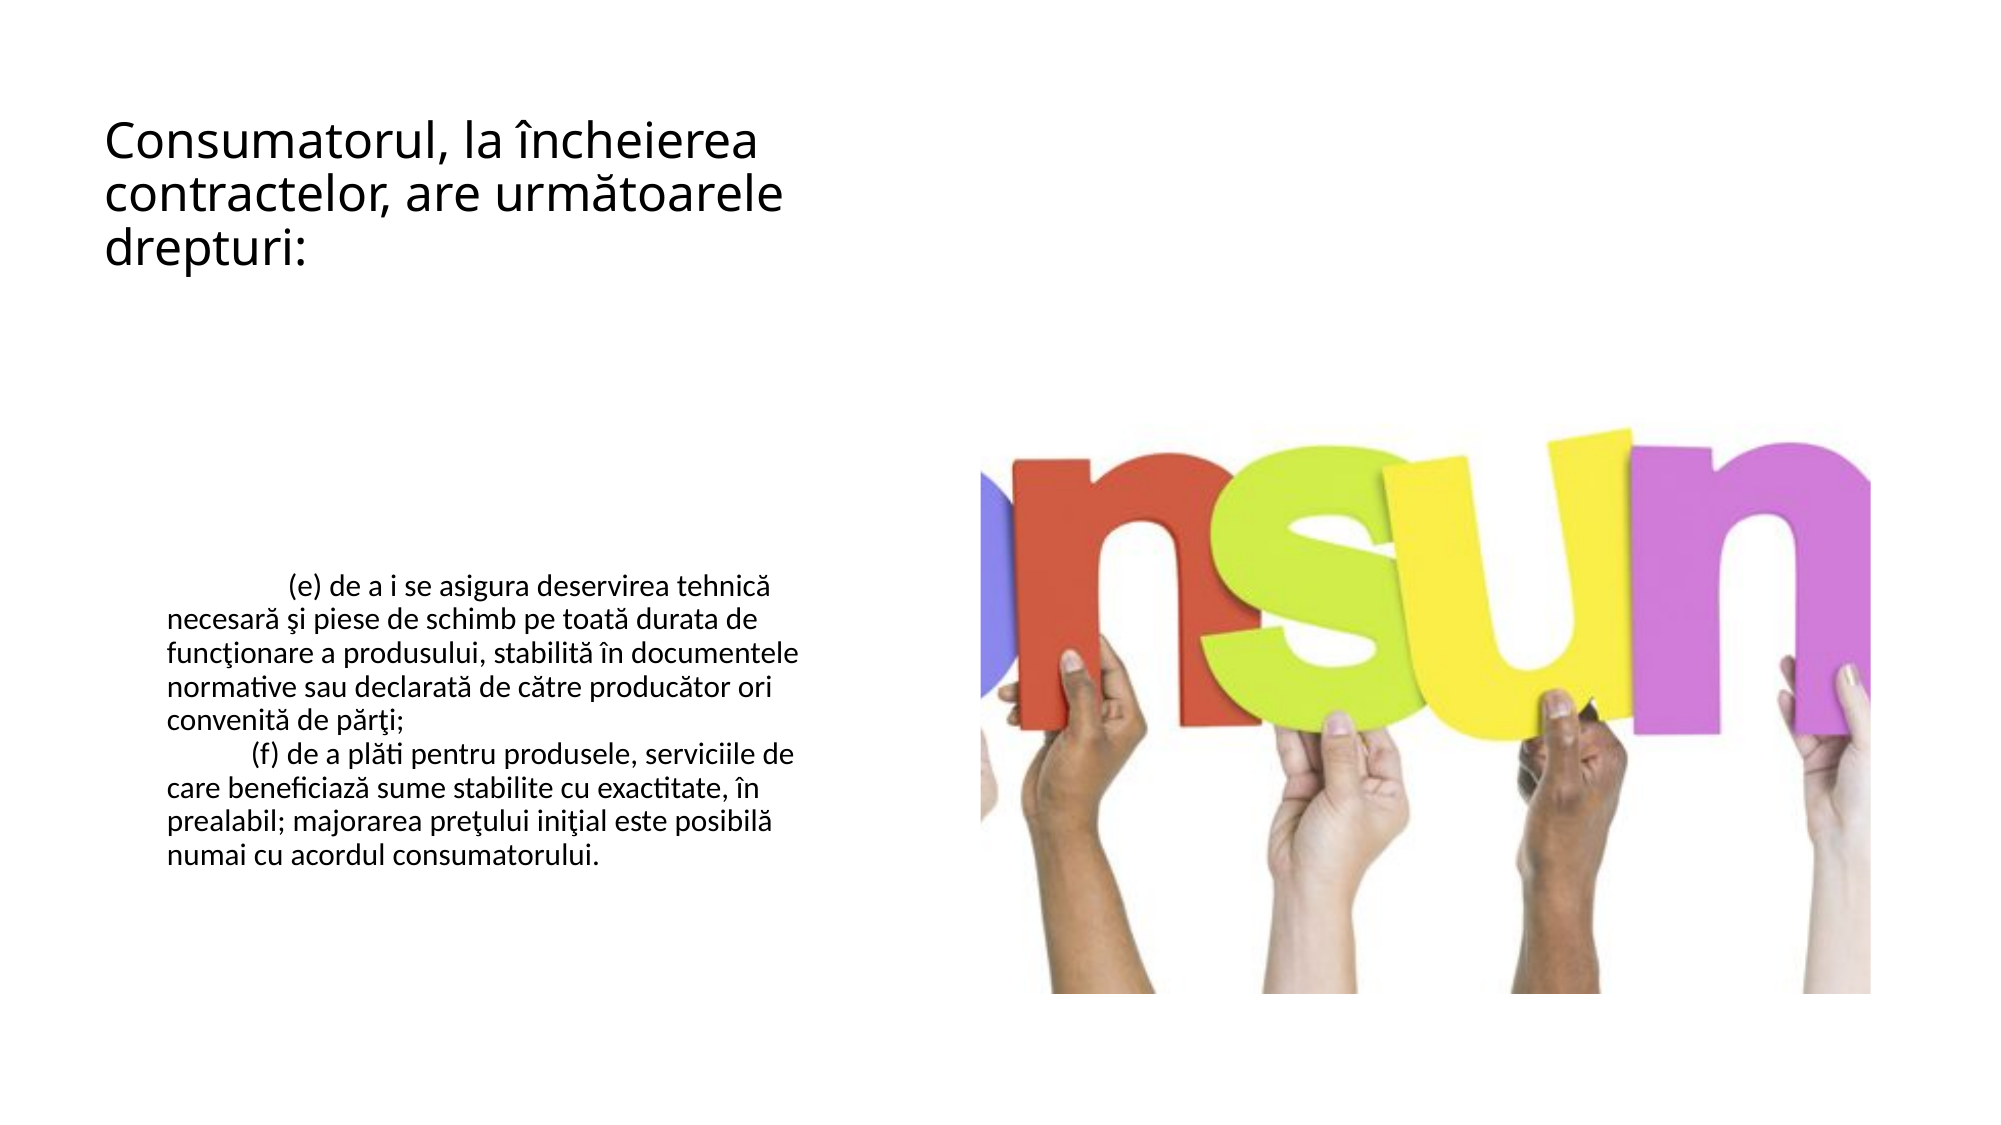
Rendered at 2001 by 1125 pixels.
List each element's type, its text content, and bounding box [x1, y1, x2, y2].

list (e) de a i se asigura deservirea tehnică necesară şi piese de schimb pe toată durata de funcţionare a produsului, stabilită în documentele normative sau declarată de către producător ori convenită de părţi; (f) de a plăti pentru produsele, serviciile de care beneficiază sume stabilite cu exactitate, în prealabil; majorarea preţului iniţial este posibilă numai cu acordul consumatorului. [96, 382, 845, 1036]
title Consumatorul, la încheierea contractelor, are următoarele drepturi: [84, 103, 833, 289]
picture [980, 131, 1871, 994]
